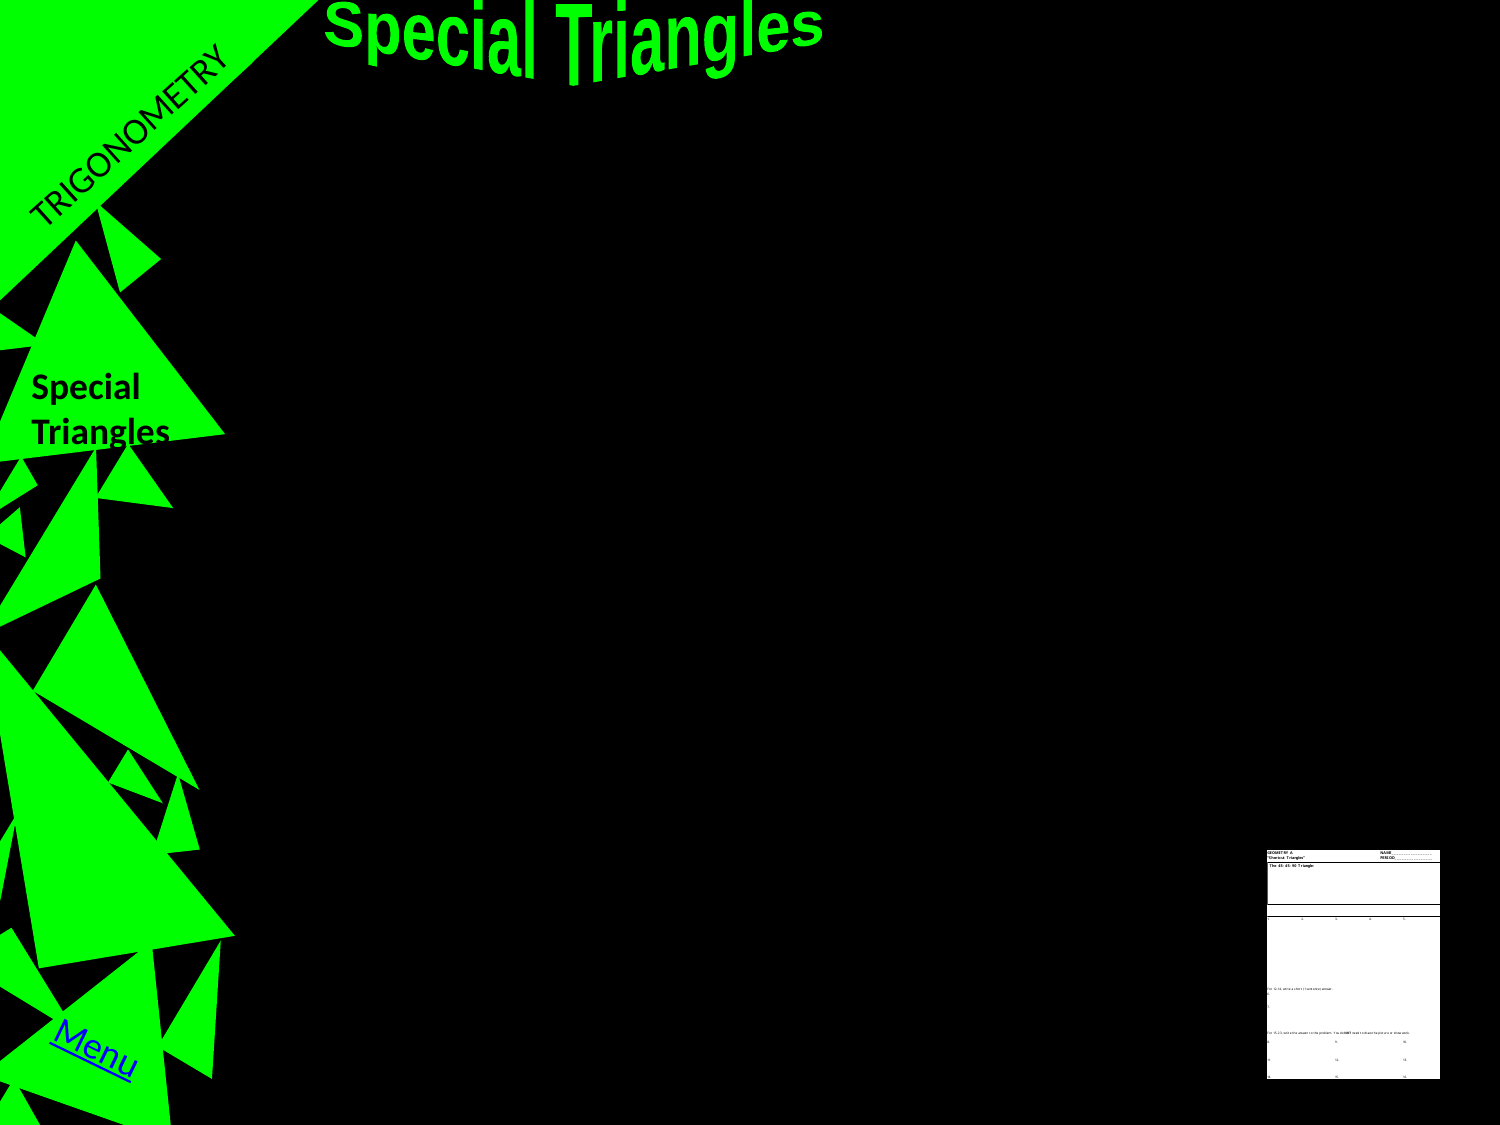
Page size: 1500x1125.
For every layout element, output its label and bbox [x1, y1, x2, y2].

text_box [0, 0, 321, 1125]
text_box [1266, 849, 1441, 1080]
